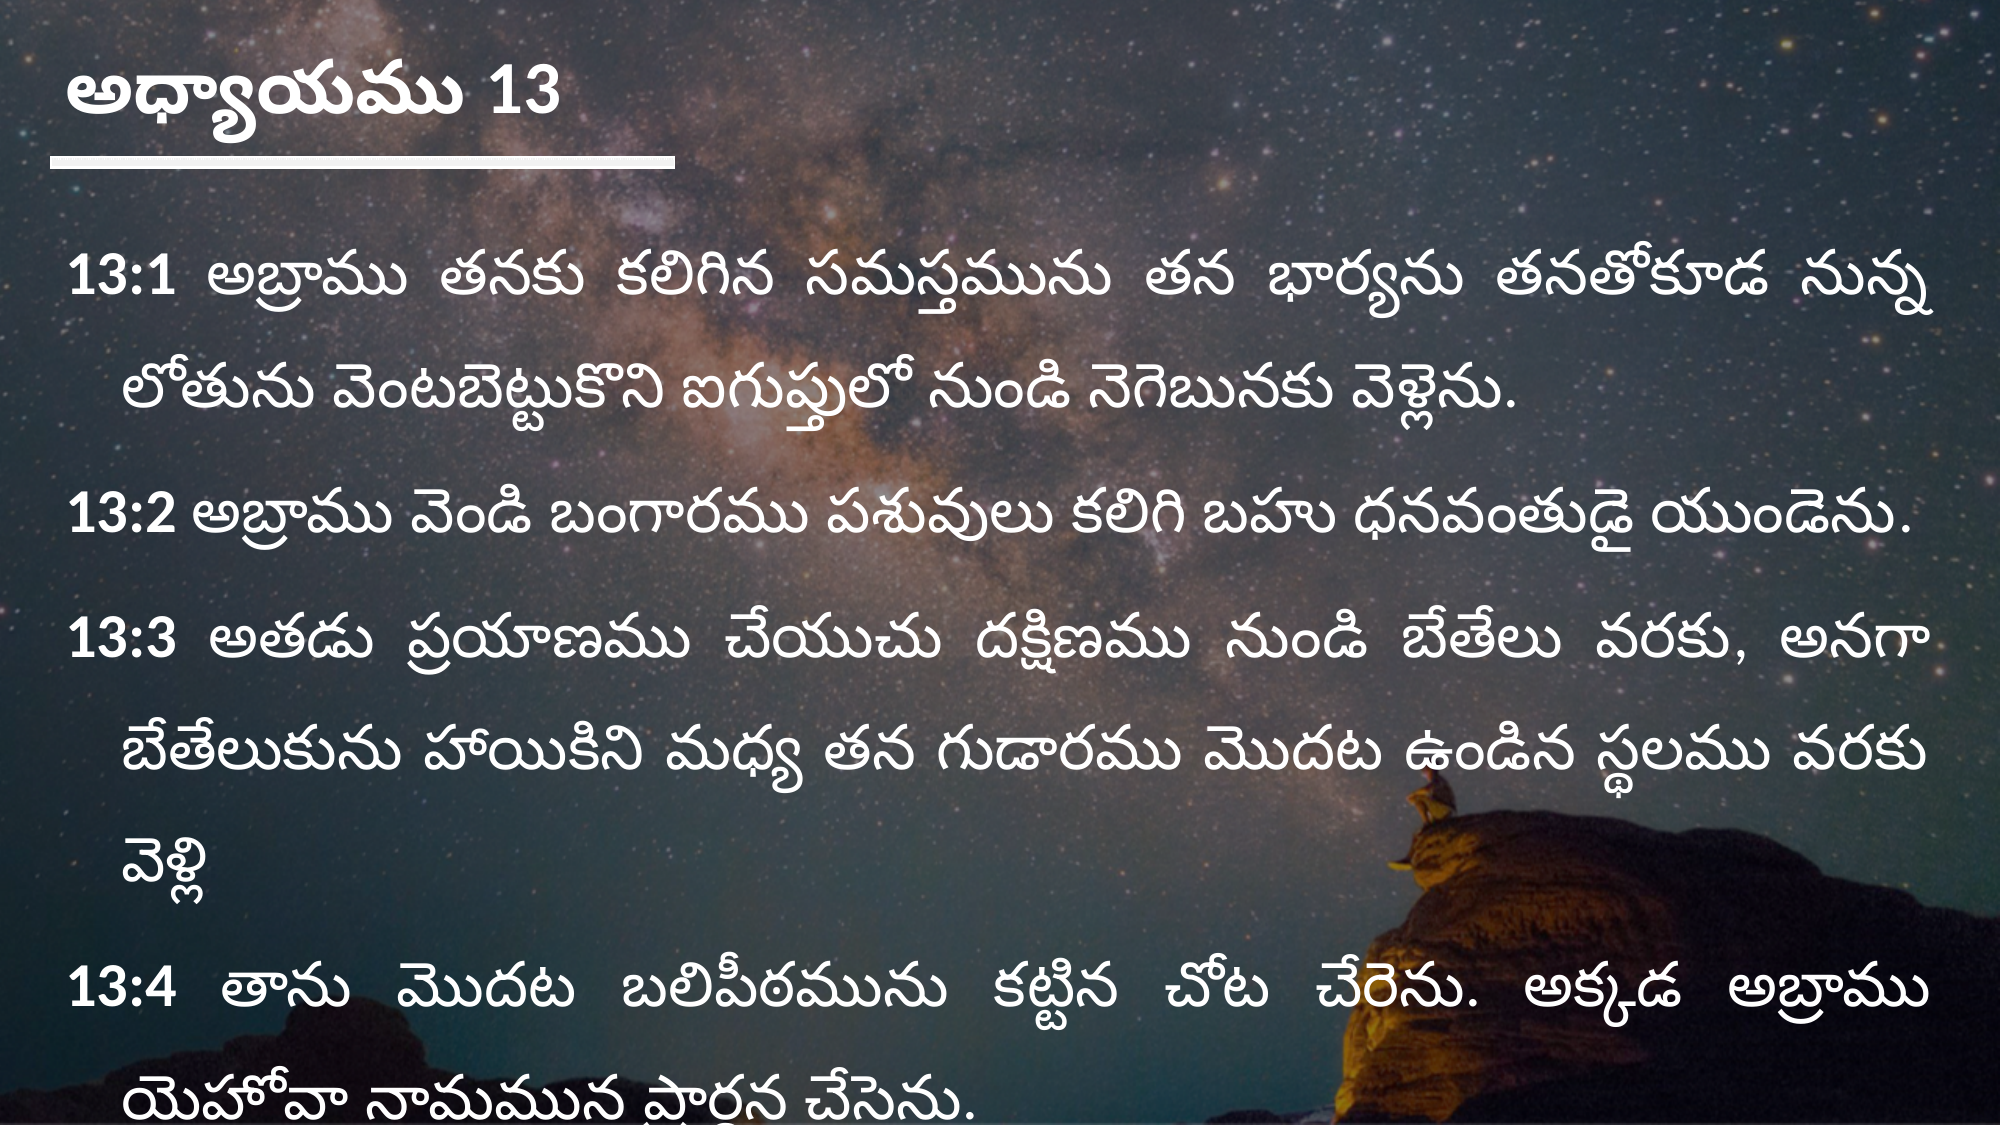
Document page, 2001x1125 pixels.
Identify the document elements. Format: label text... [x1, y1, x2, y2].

list 13:1 అబ్రాము తనకు కలిగిన సమస్తమును తన భార్యను తనతోకూడ నున్న లోతును వెంటబెట్టుకొని ఐగుప్తులో నుండి నెగెబునకు వెళ్లెను. 13:2 అబ్రాము వెండి బంగారము పశువులు కలిగి బహు ధనవంతుడై యుండెను. 13:3 అతడు ప్రయాణము చేయుచు దక్షిణము నుండి బేతేలు వరకు, అనగా బేతేలుకును హాయికిని మధ్య తన గుడారము మొదట ఉండిన స్థలము వరకు వెళ్లి 13:4 తాను మొదట బలిపీఠమును కట్టిన చోట చేరెను. అక్కడ అబ్రాము యెహోవా నామమున ప్రార్థన చేసెను. [50, 187, 1946, 1063]
picture [0, 0, 2000, 1125]
title అధ్యాయము 13 [50, 0, 1925, 167]
